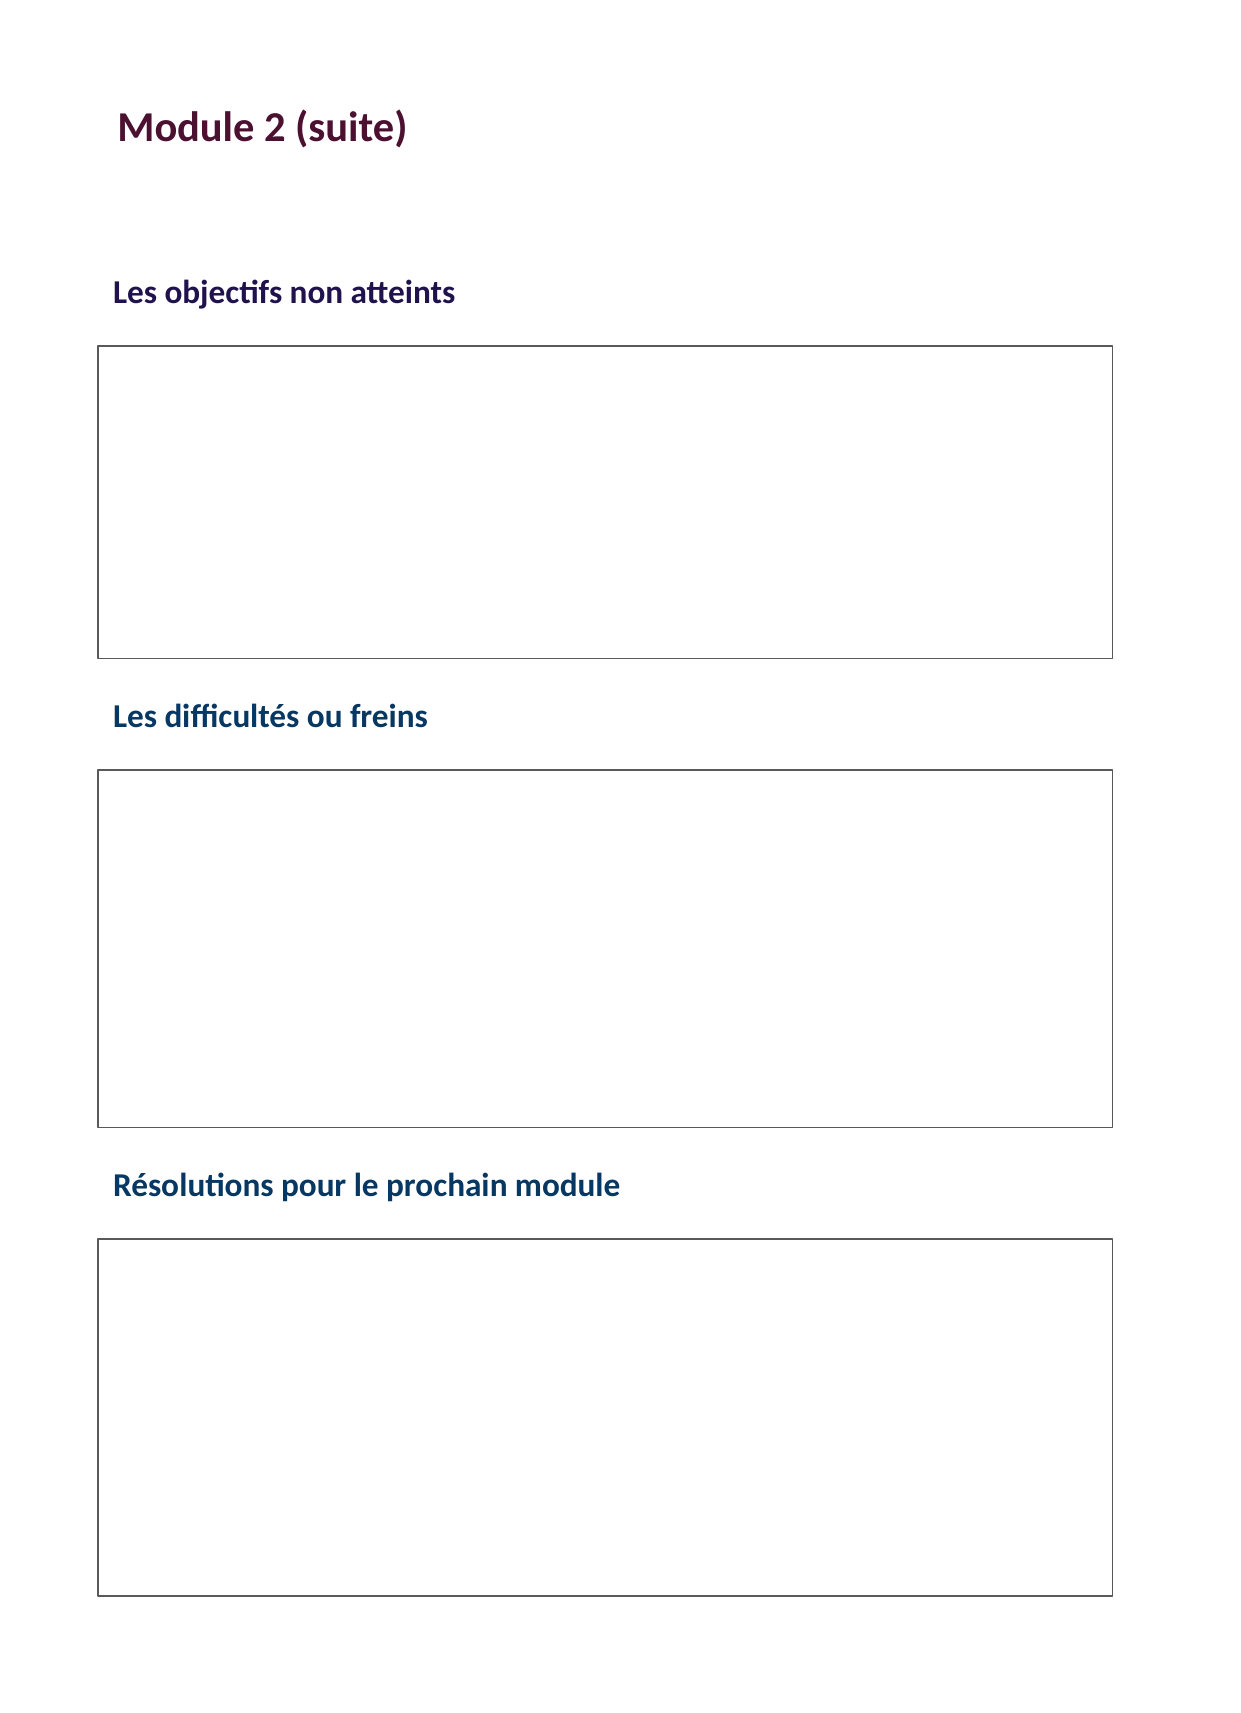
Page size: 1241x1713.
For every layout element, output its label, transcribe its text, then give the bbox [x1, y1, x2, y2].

text_box Les difficultés ou freins [98, 678, 1108, 749]
title Module 2 (suite) [98, 79, 1142, 244]
text_box [98, 346, 1113, 659]
text_box [98, 769, 1113, 1128]
text_box Résolutions pour le prochain module [98, 1147, 1108, 1218]
text_box [98, 1238, 1113, 1597]
text_box Les objectifs non atteints [98, 255, 1113, 326]
